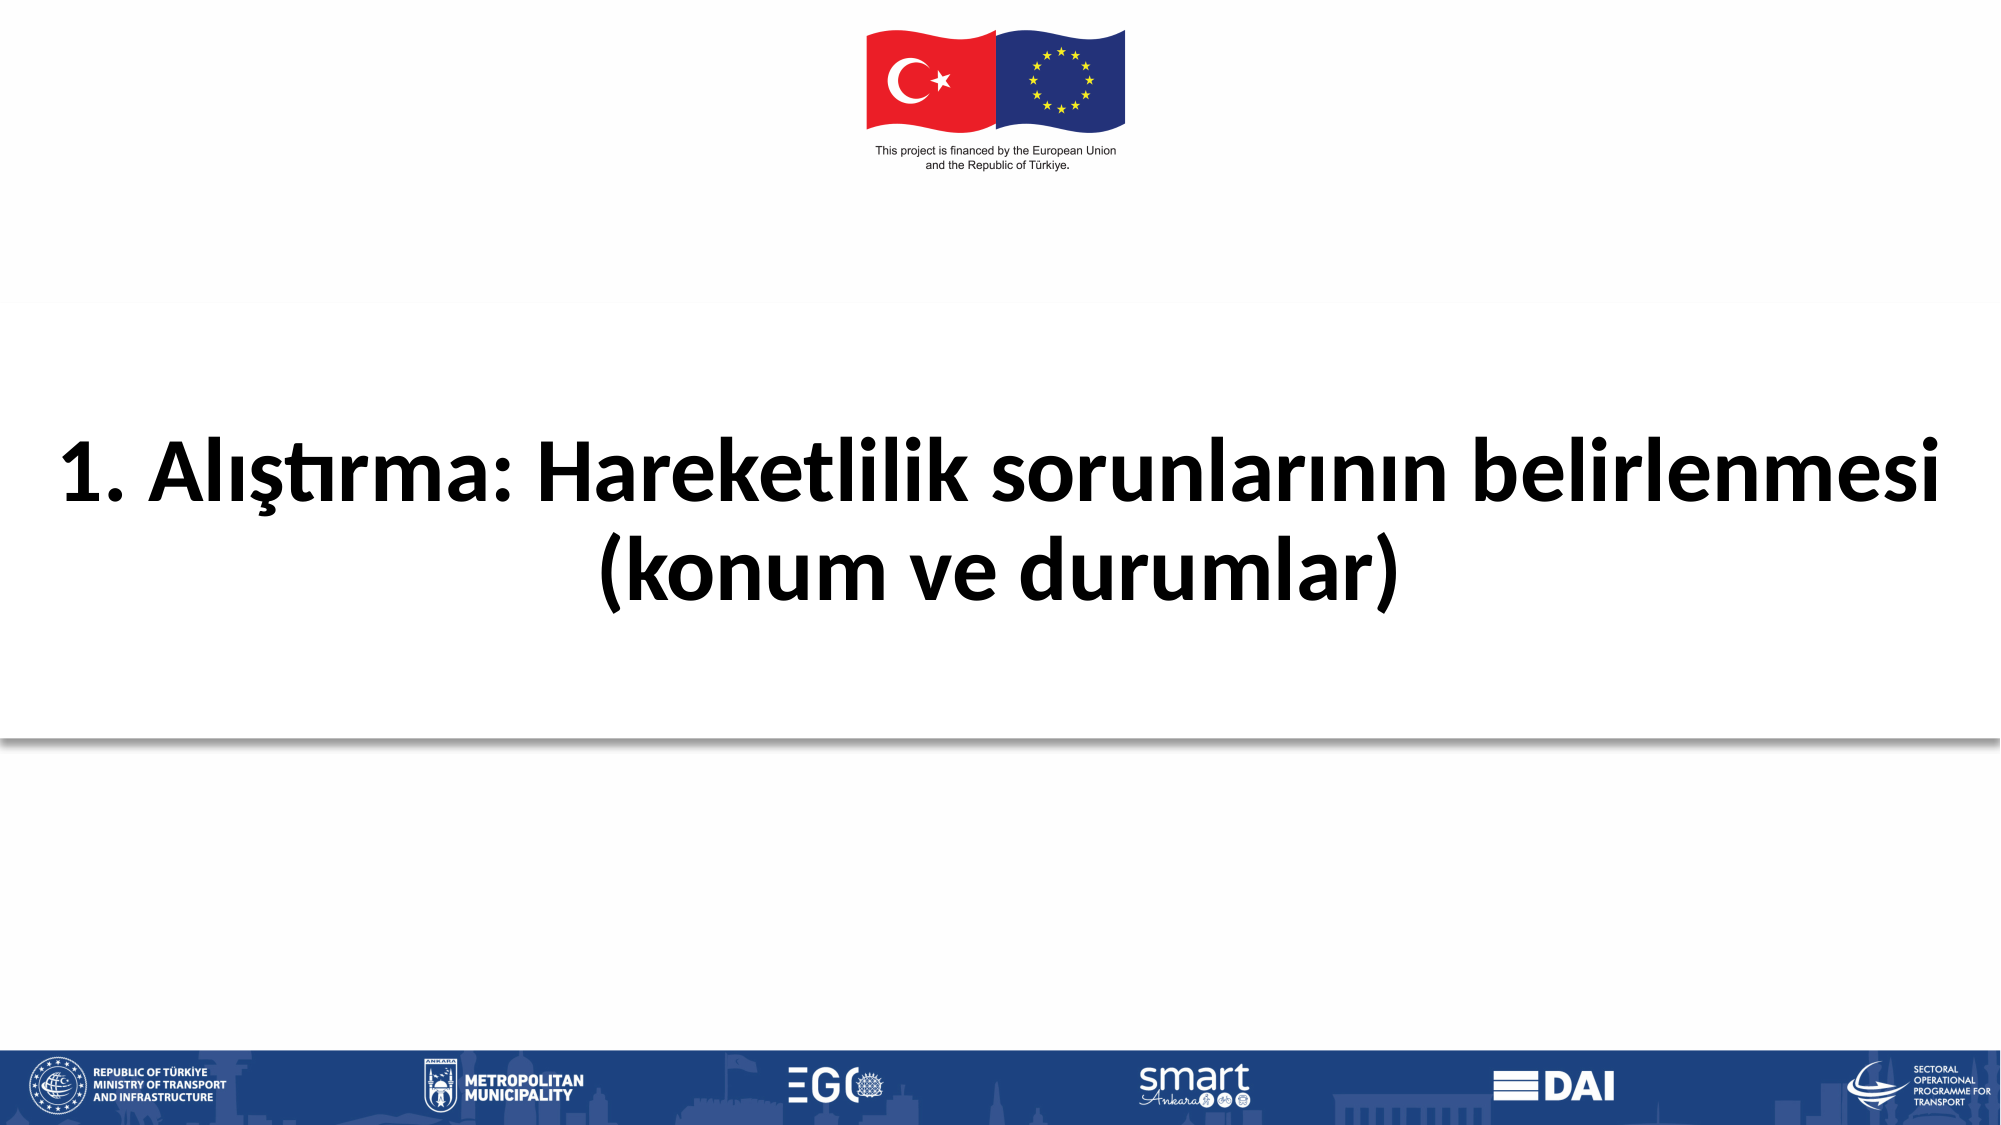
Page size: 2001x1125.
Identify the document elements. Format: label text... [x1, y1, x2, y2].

text_box 1. Alıştırma: Hareketlilik sorunlarının belirlenmesi (konum ve durumlar) [0, 303, 2000, 739]
picture [0, 0, 2001, 1125]
